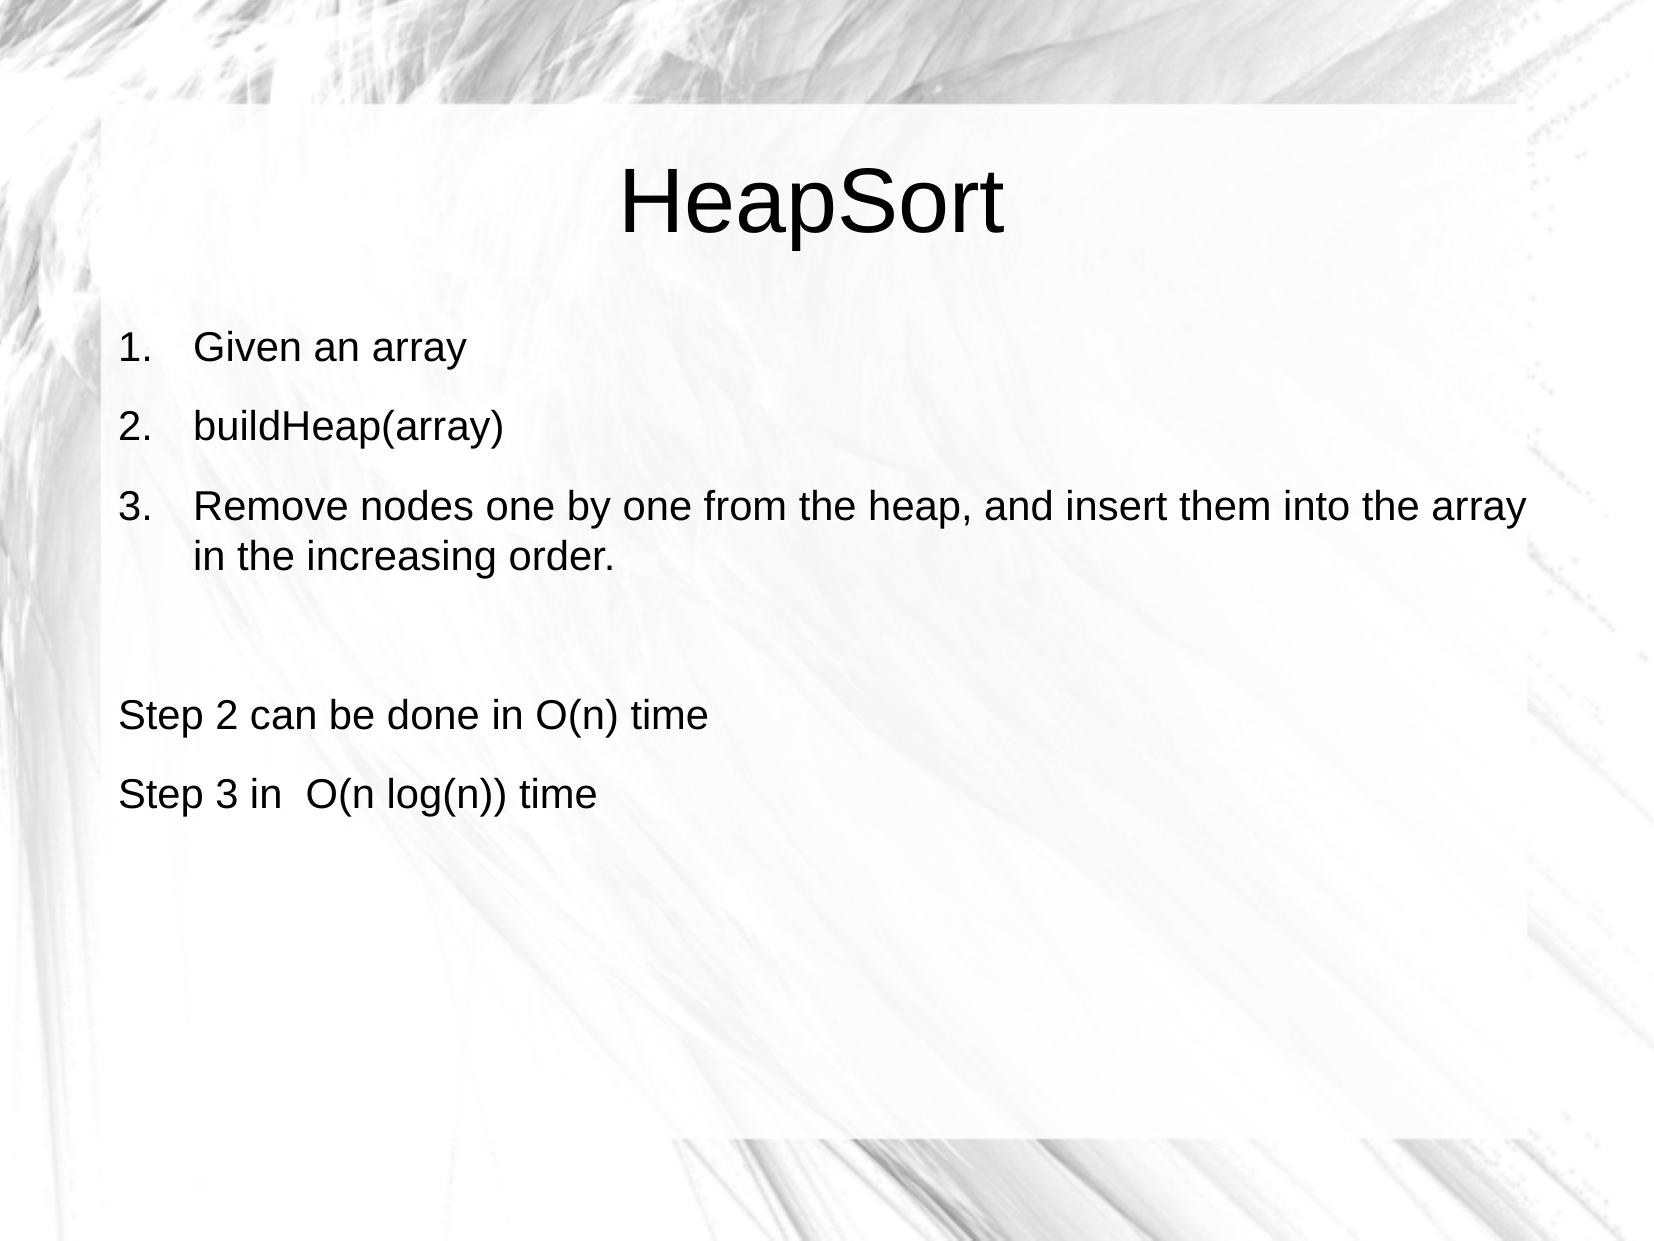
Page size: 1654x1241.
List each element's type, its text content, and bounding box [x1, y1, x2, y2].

list Given an array buildHeap(array) Remove nodes one by one from the heap, and insert them into the array in the increasing order. Step 2 can be done in O(n) time Step 3 in O(n log(n)) time [118, 319, 1571, 1102]
picture [0, 0, 1654, 1241]
title HeapSort [118, 112, 1506, 281]
